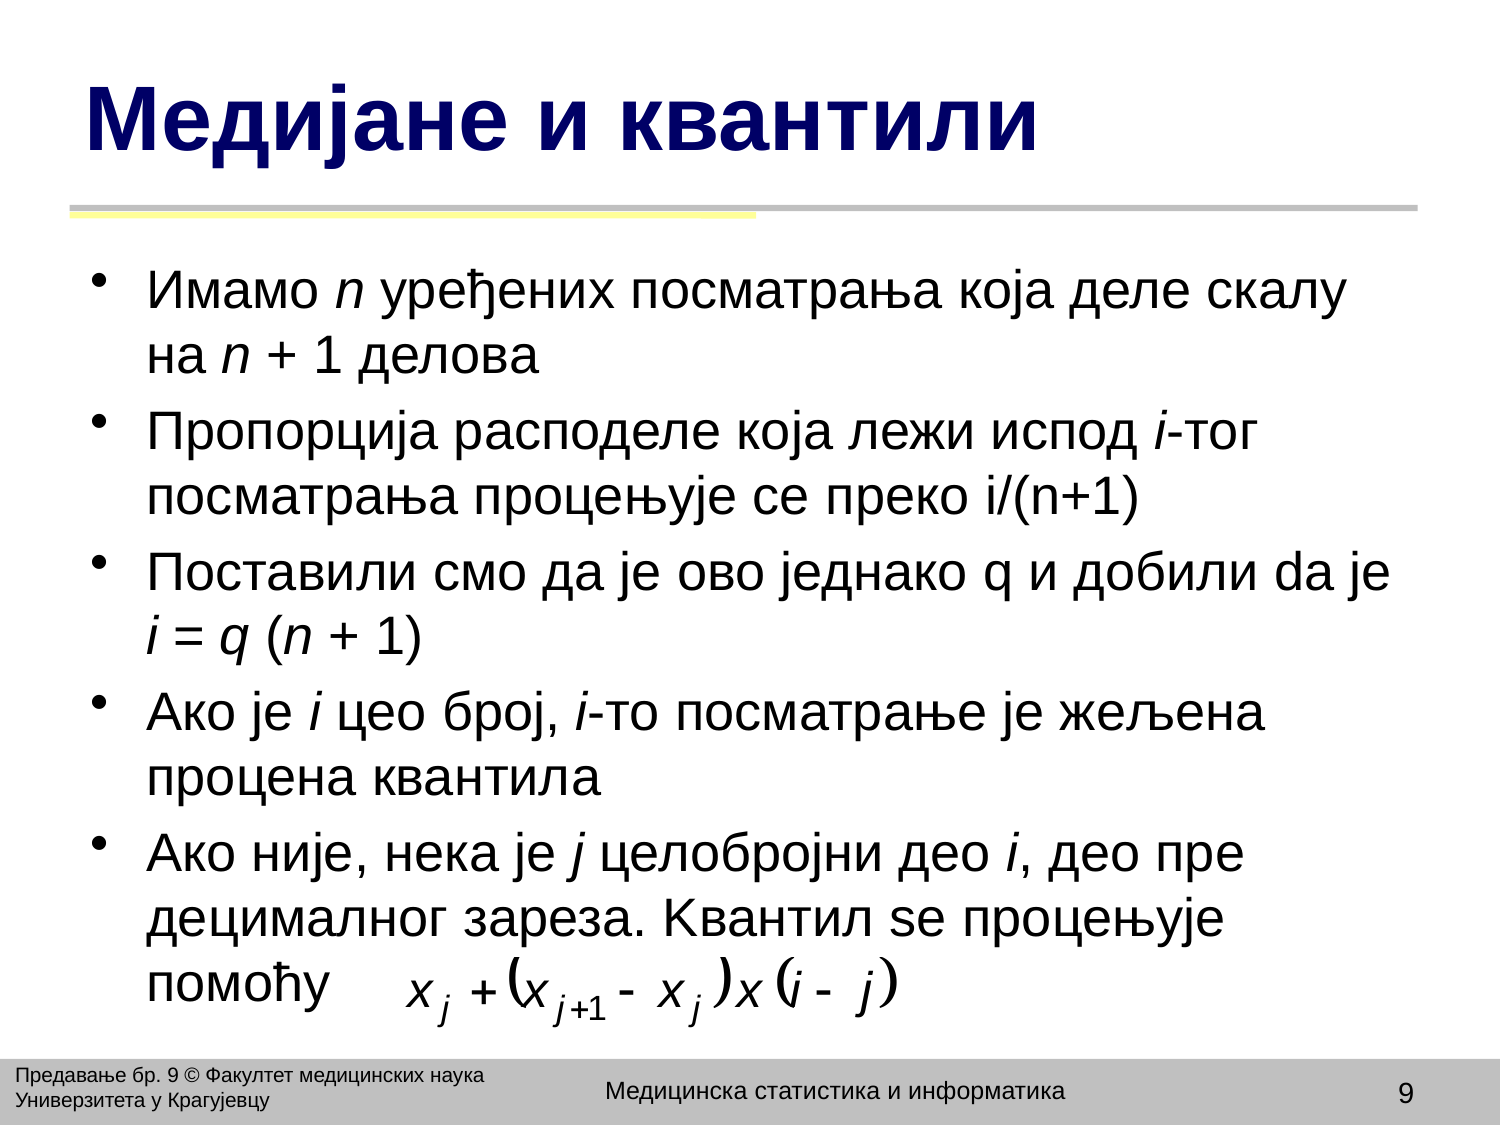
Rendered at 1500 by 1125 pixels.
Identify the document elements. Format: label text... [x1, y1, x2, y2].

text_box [396, 957, 904, 1038]
slide_number Предавање бр. 9 © Факултет медицинских наука Универзитета у Крагујевцу [0, 1053, 611, 1108]
title Медијане и квантили [69, 19, 1426, 208]
slide_number 9 [1164, 1066, 1430, 1125]
footer Медицинска статистика и информатика [512, 1066, 1160, 1125]
list Имамо n уређених посматрања која деле скалу на n + 1 делова Пропорција расподеле која лежи испод i-тог посматрања процењује се преко i/(n+1) Поставили смо да је ово једнако q и добили da je i = q (n + 1) Aко је i цео број, i-то посматрање је жељена процена квантила Aко није, нека је ј целобројни део i, део пре децималног зареза. Kвантил se процењује помоћу [74, 246, 1426, 1023]
